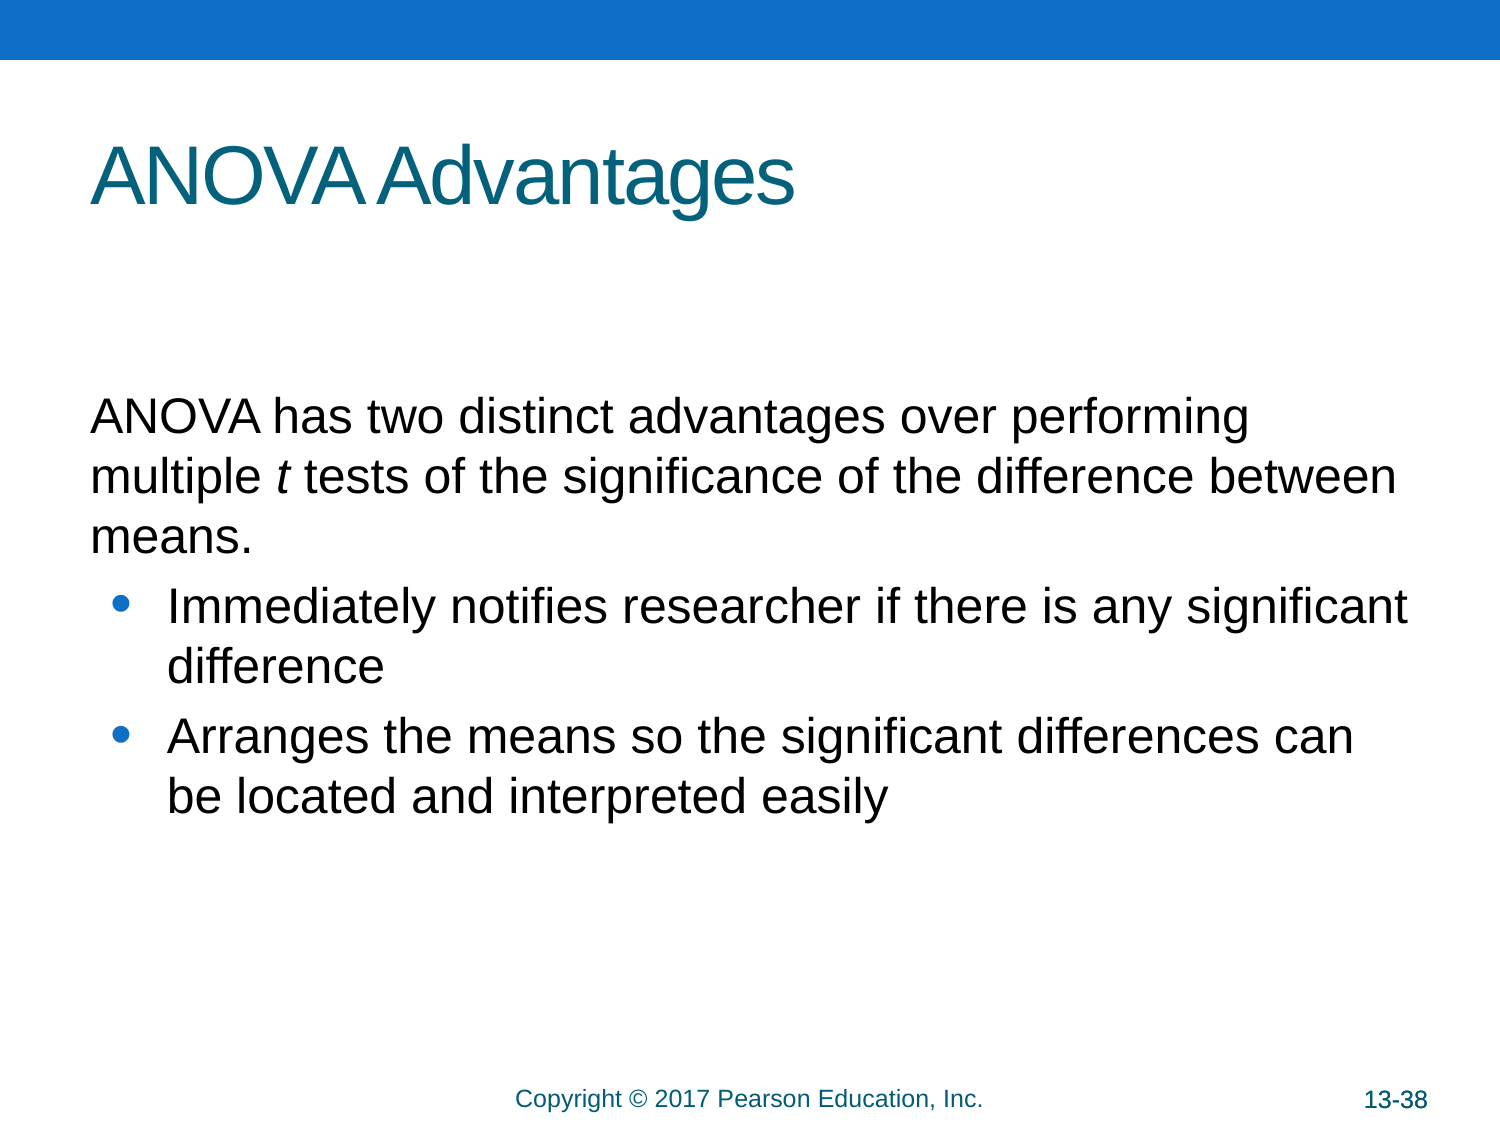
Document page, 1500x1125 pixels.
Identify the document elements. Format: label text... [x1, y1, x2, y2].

list ANOVA has two distinct advantages over performing multiple t tests of the significance of the difference between means. Immediately notifies researcher if there is any significant difference Arranges the means so the significant differences can be located and interpreted easily [75, 376, 1425, 1125]
title ANOVA Advantages [75, 90, 1425, 253]
